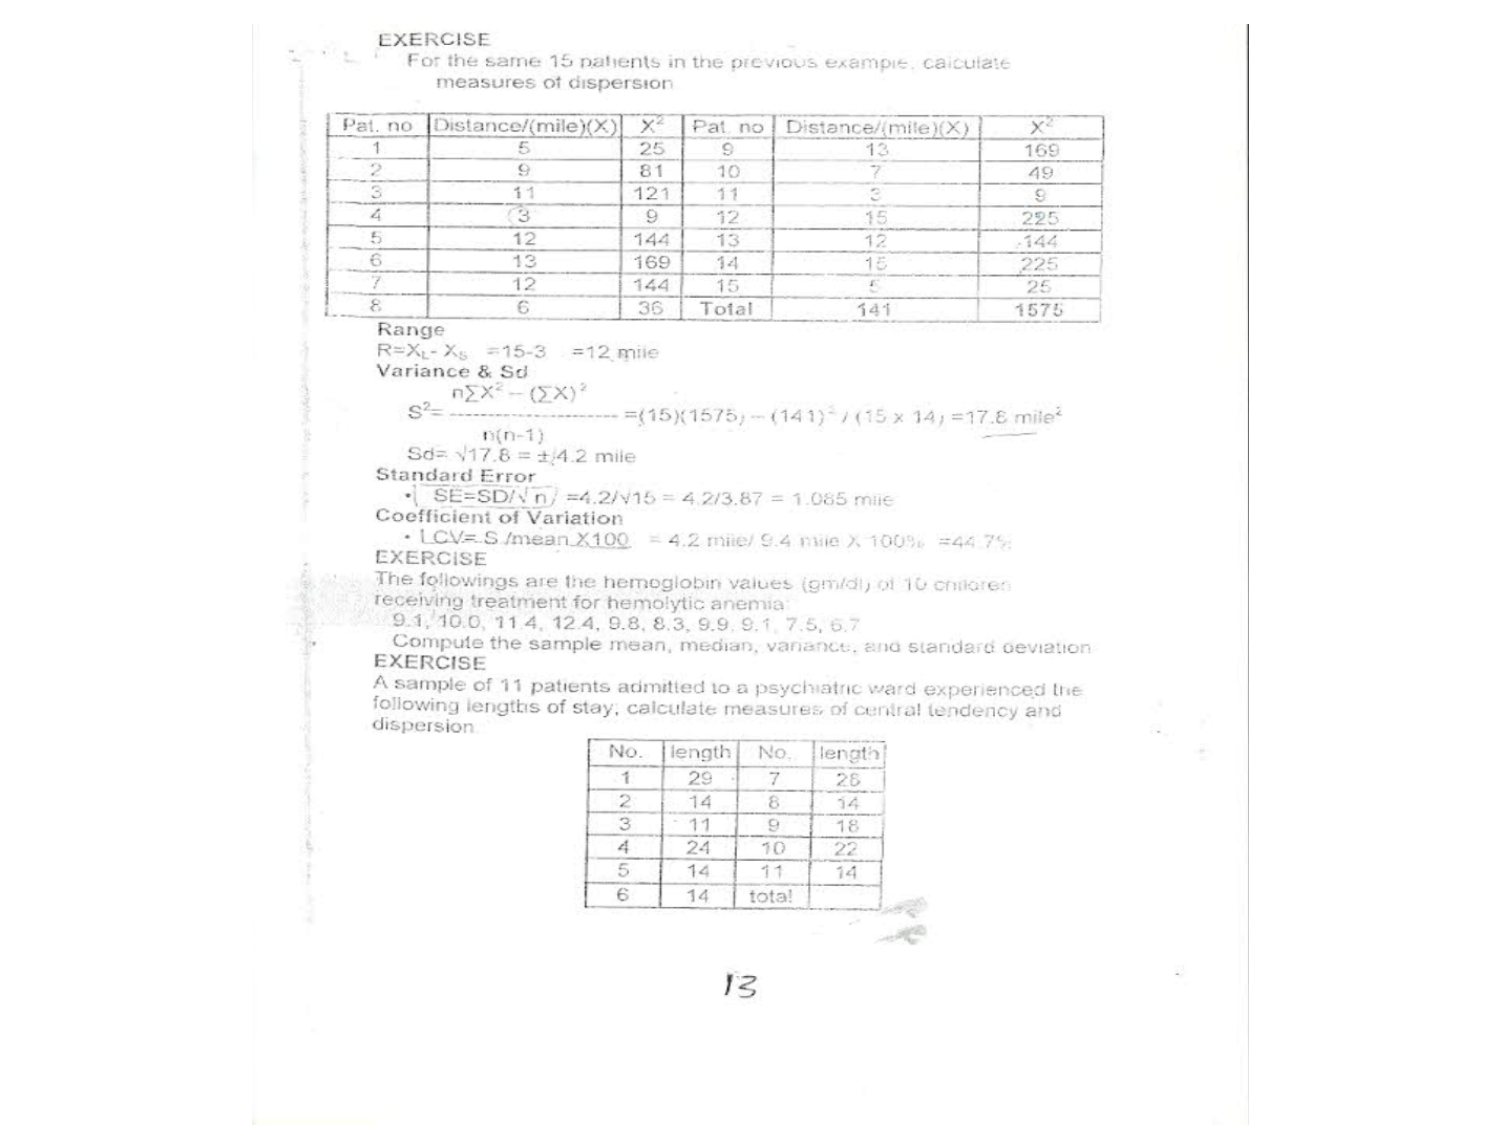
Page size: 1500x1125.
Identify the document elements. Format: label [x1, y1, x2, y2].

picture [251, 23, 1249, 1125]
